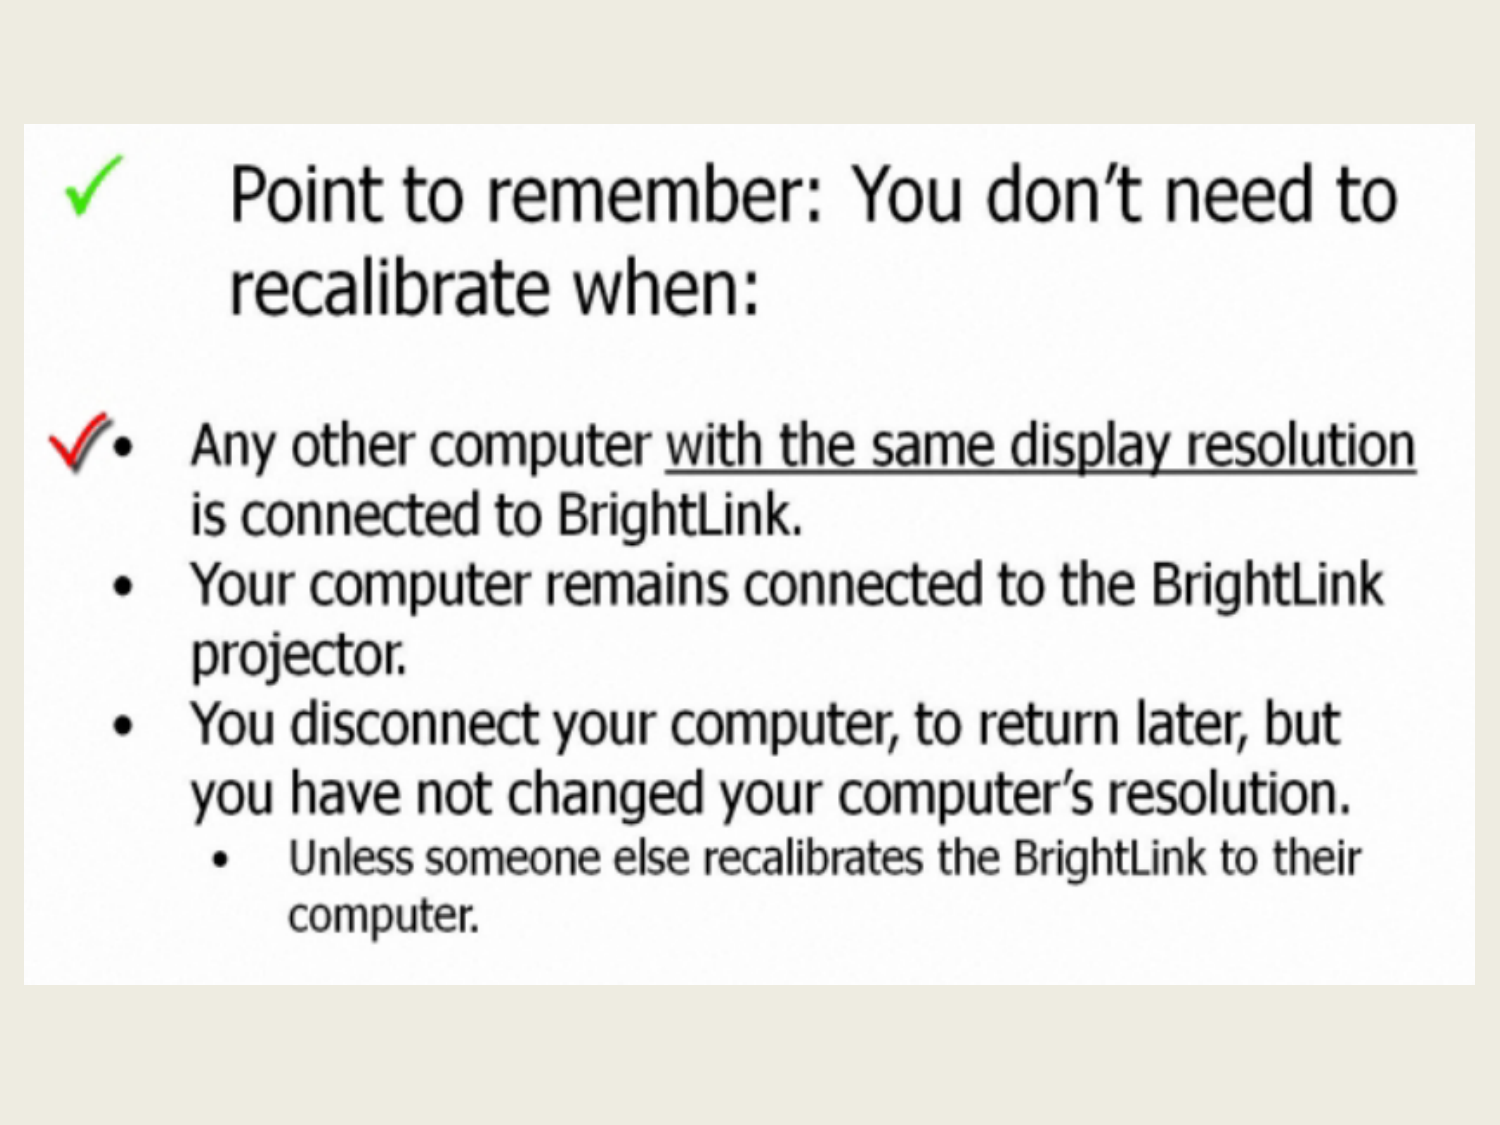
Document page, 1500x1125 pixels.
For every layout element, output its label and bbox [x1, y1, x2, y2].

list [24, 124, 1476, 985]
